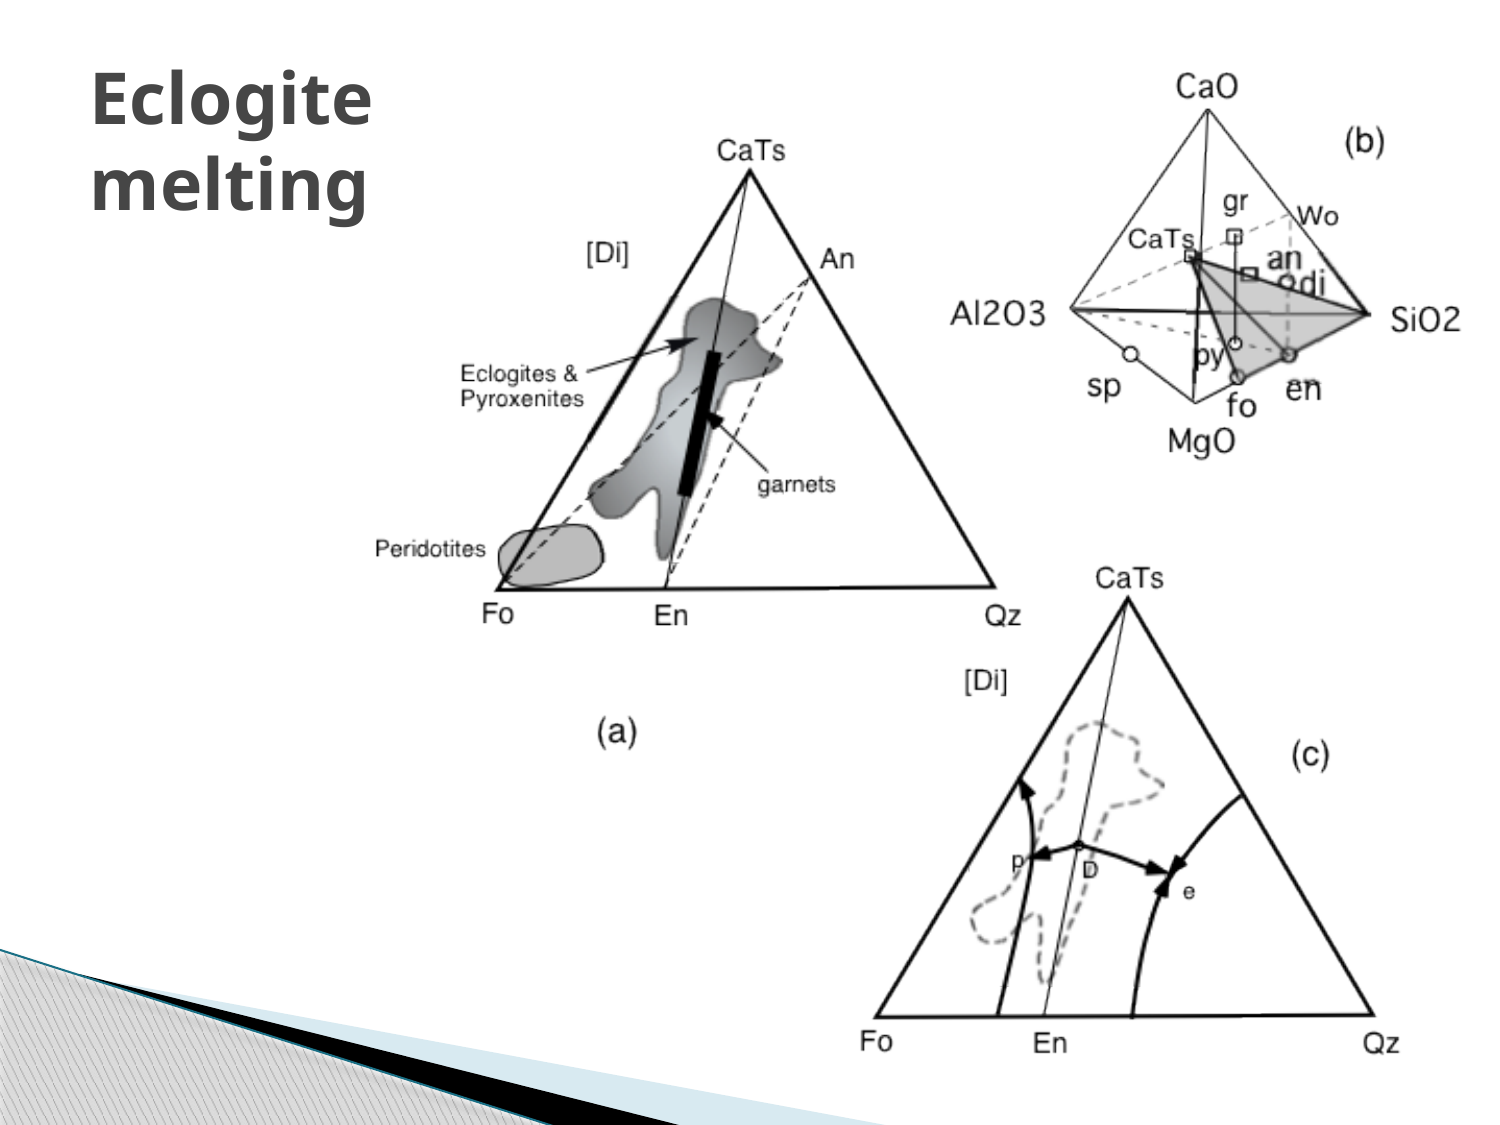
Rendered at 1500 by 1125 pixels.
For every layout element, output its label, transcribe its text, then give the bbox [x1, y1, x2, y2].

picture [375, 65, 1466, 1060]
title Eclogite melting [75, 45, 513, 233]
